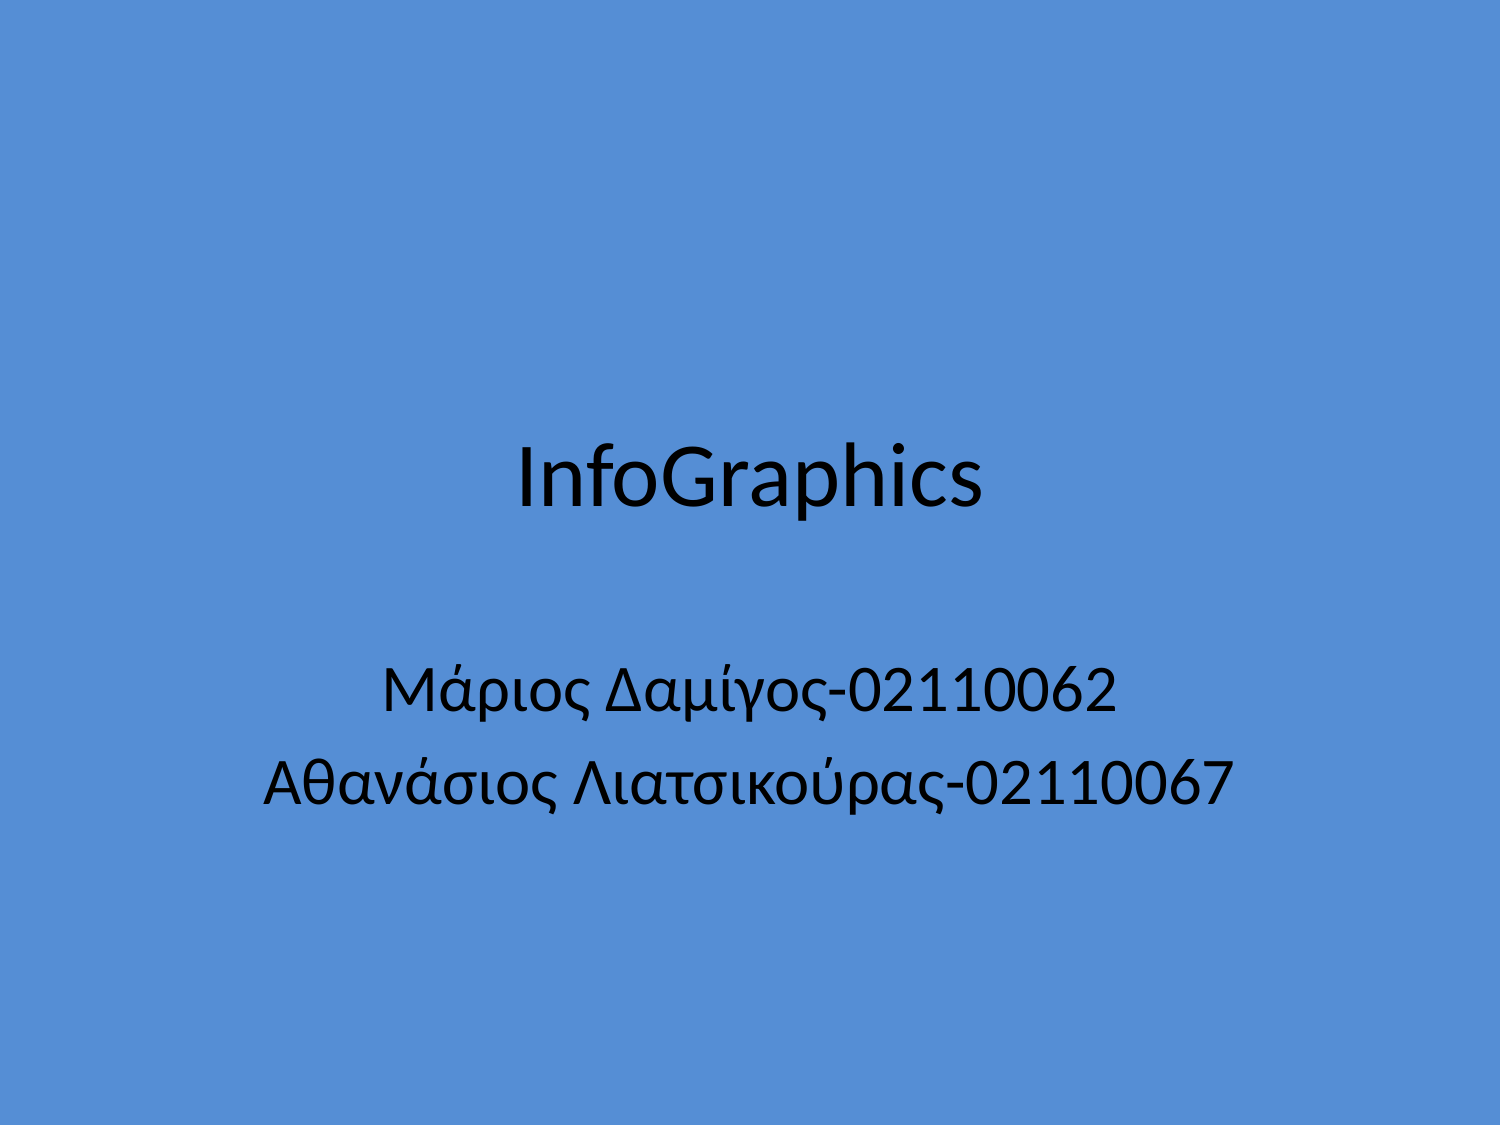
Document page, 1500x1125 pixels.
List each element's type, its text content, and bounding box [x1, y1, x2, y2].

subtitle Μάριος Δαμίγος-02110062 Αθανάσιος Λιατσικούρας-02110067 [225, 637, 1275, 925]
title InfoGraphics [112, 349, 1388, 591]
